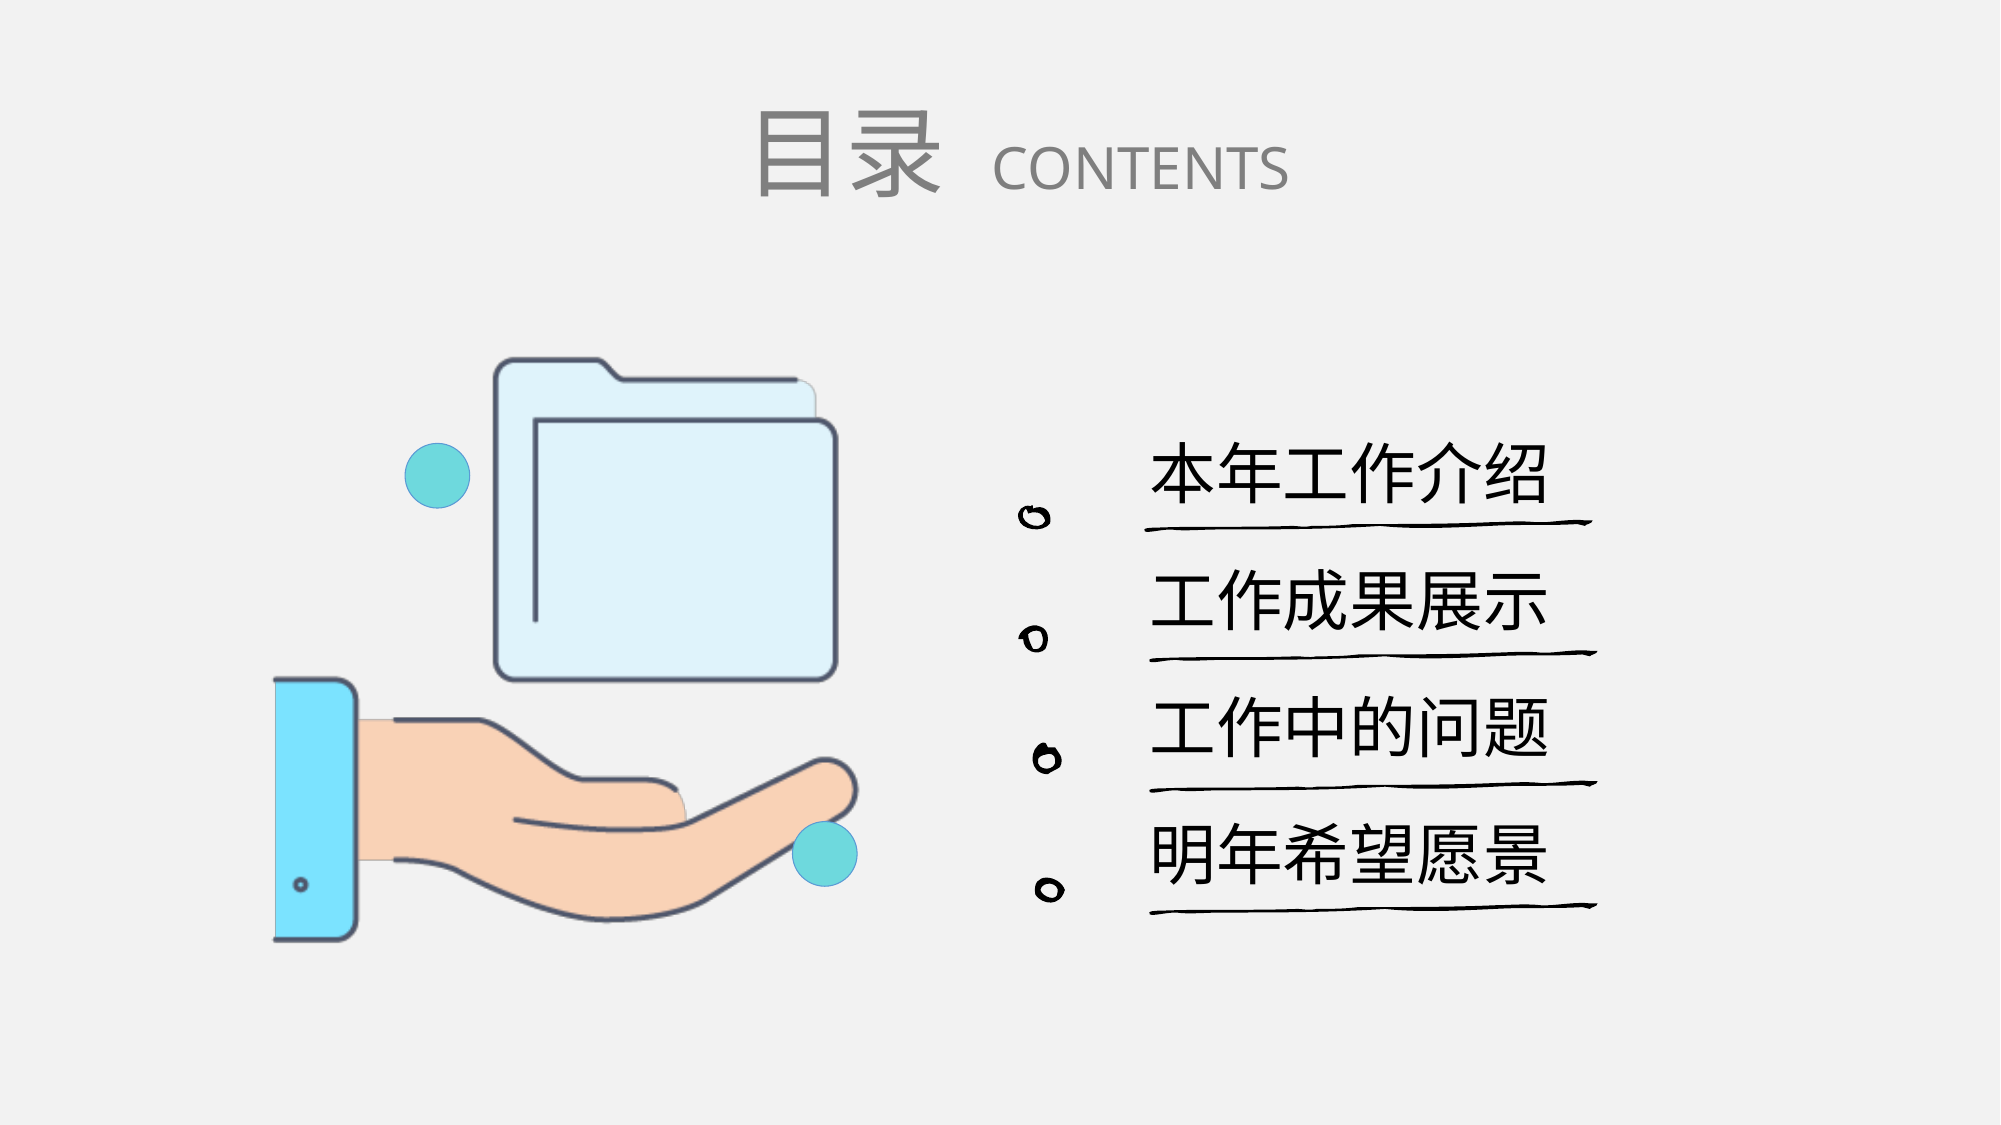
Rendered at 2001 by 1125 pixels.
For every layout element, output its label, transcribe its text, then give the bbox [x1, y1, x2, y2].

text_box 工作成果展示 [1141, 551, 1826, 647]
text_box [1149, 780, 1598, 793]
text_box [1149, 902, 1598, 915]
text_box 工作中的问题 [1141, 678, 1826, 774]
text_box [1149, 650, 1598, 663]
text_box 目录 CONTENTS [730, 81, 1341, 217]
text_box 明年希望愿景 [1141, 805, 1826, 901]
picture [15, 93, 1141, 1125]
text_box 本年工作介绍 [1141, 424, 1617, 520]
text_box [1144, 519, 1593, 532]
